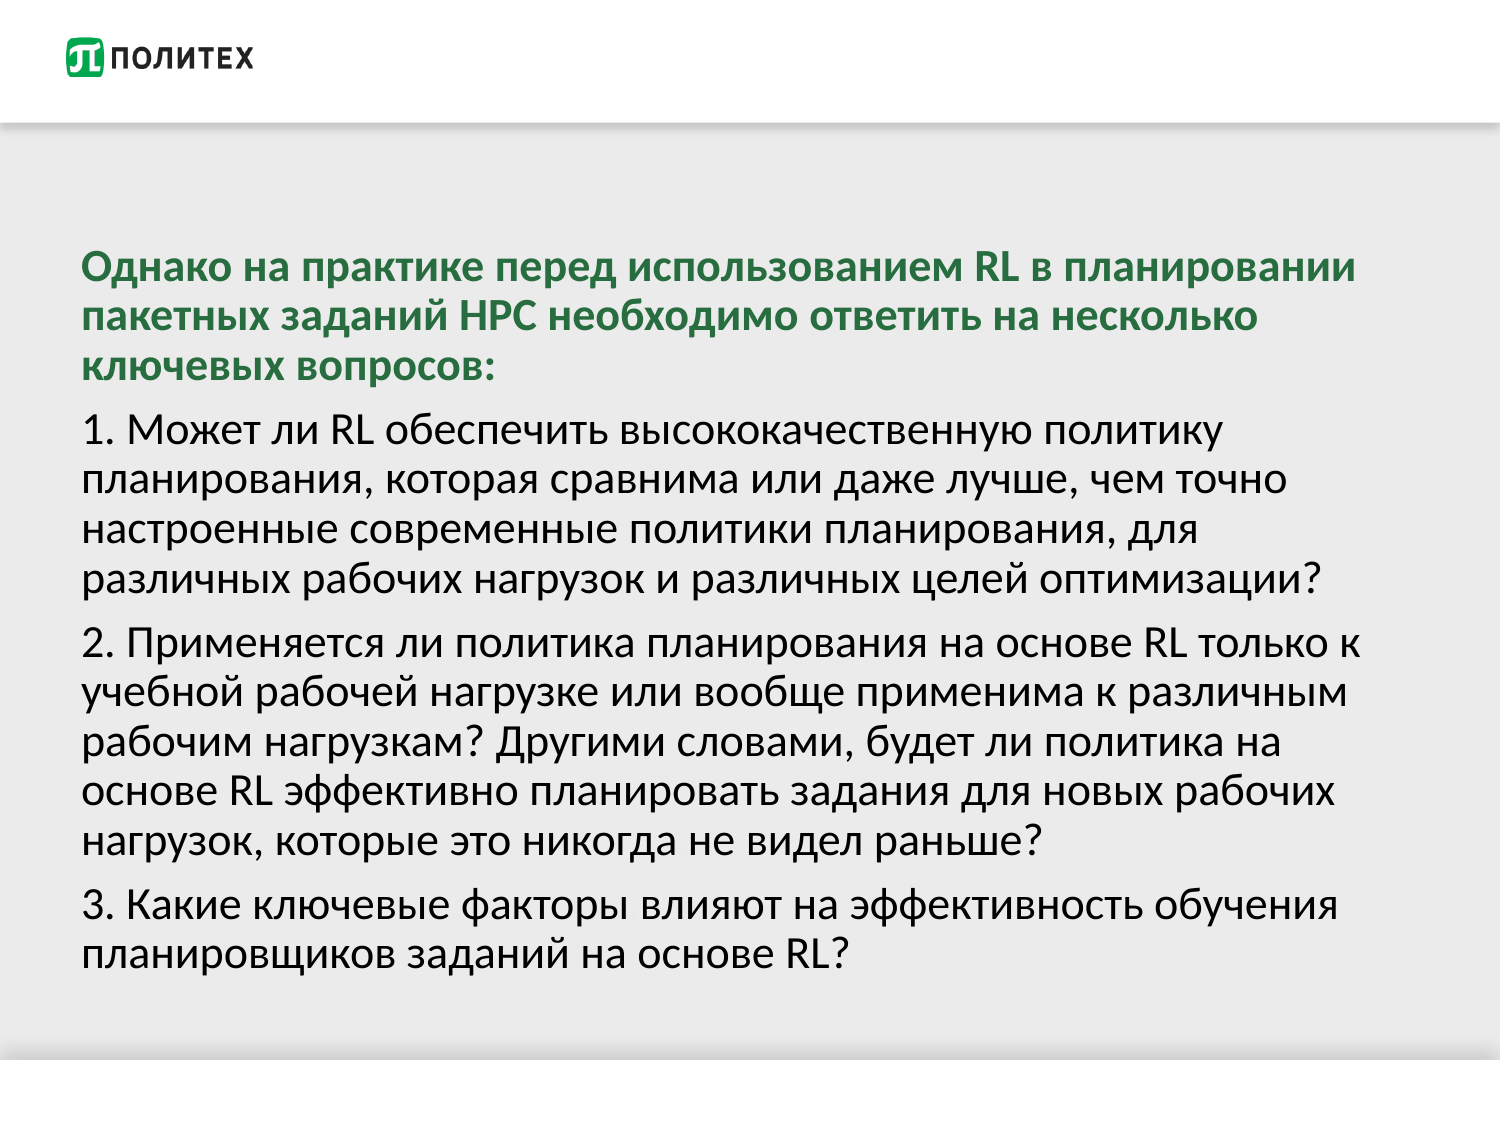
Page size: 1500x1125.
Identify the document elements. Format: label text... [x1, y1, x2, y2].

list Однако на практике перед использованием RL в планировании пакетных заданий HPC необходимо ответить на несколько ключевых вопросов: 1. Может ли RL обеспечить высококачественную политику планирования, которая сравнима или даже лучше, чем точно настроенные современные политики планирования, для различных рабочих нагрузок и различных целей оптимизации? 2. Применяется ли политика планирования на основе RL только к учебной рабочей нагрузке или вообще применима к различным рабочим нагрузкам? Другими словами, будет ли политика на основе RL эффективно планировать задания для новых рабочих нагрузок, которые это никогда не видел раньше? 3. Какие ключевые факторы влияют на эффективность обучения планировщиков заданий на основе RL? [66, 185, 1426, 997]
